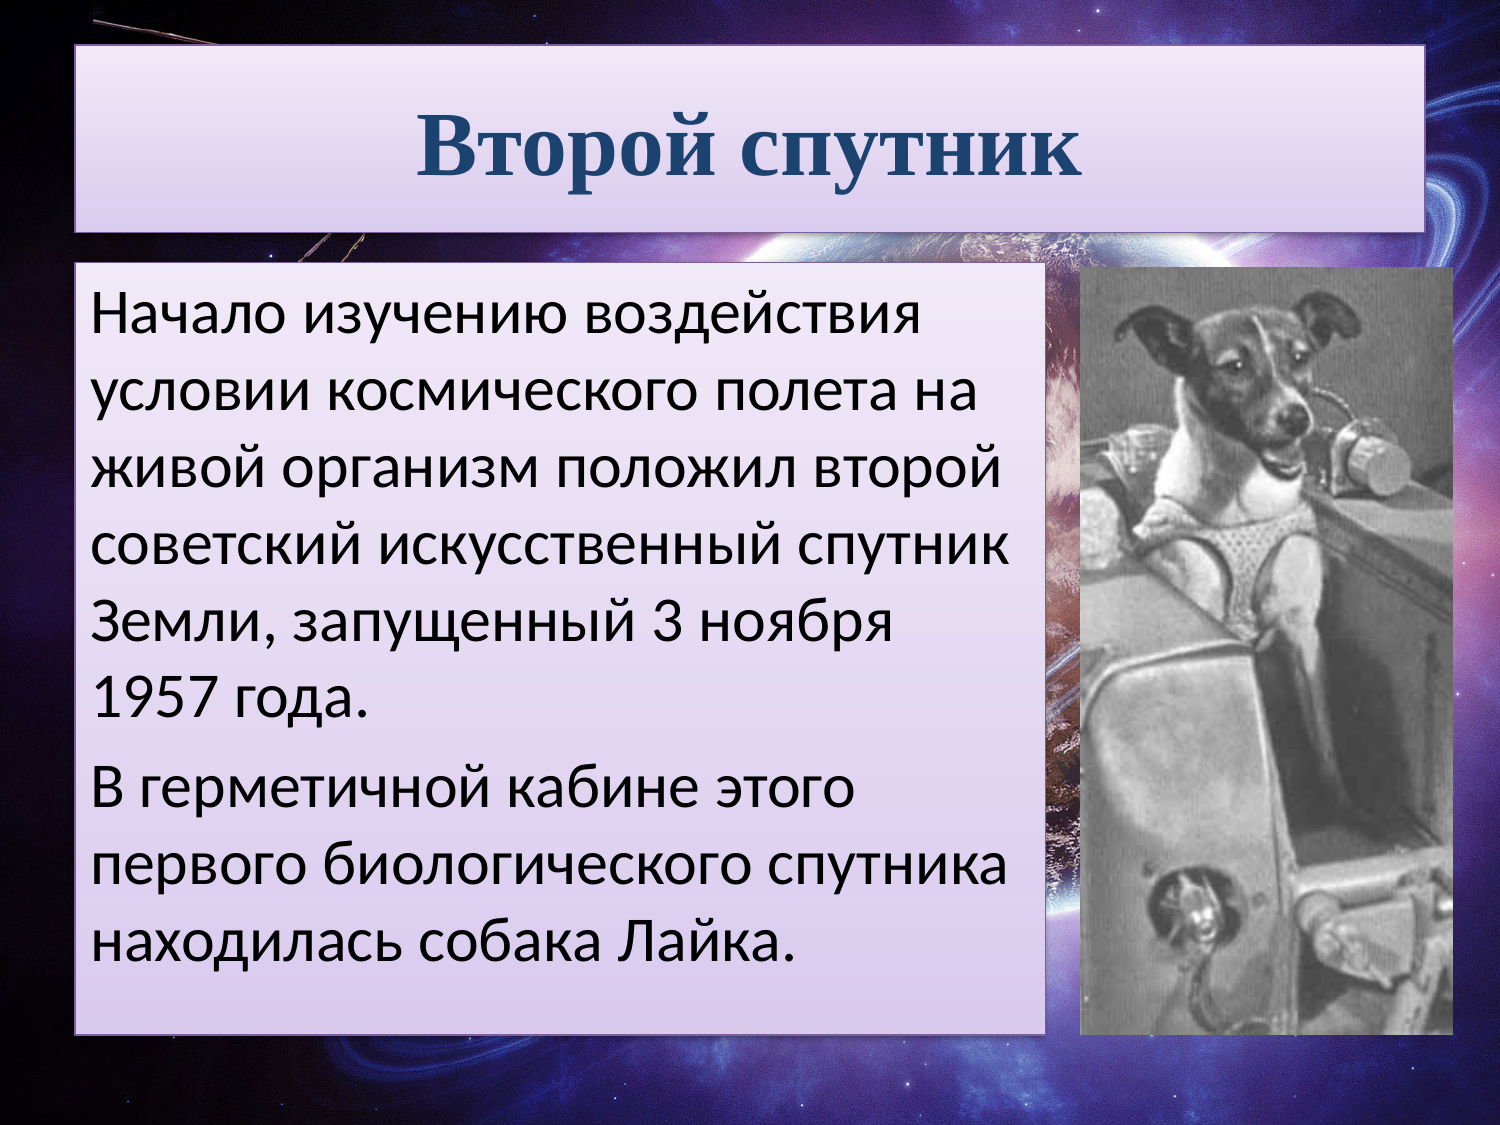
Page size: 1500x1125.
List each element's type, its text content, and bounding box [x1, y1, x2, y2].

title Второй спутник [74, 44, 1426, 233]
picture [0, 0, 1500, 1125]
list Начало изучению воздействия условии космического полета на живой организм положил второй советский искусственный спутник Земли, запущенный 3 ноября 1957 года. В герметичной кабине этого первого биологического спутника находилась собака Лайка. [74, 262, 1046, 1036]
